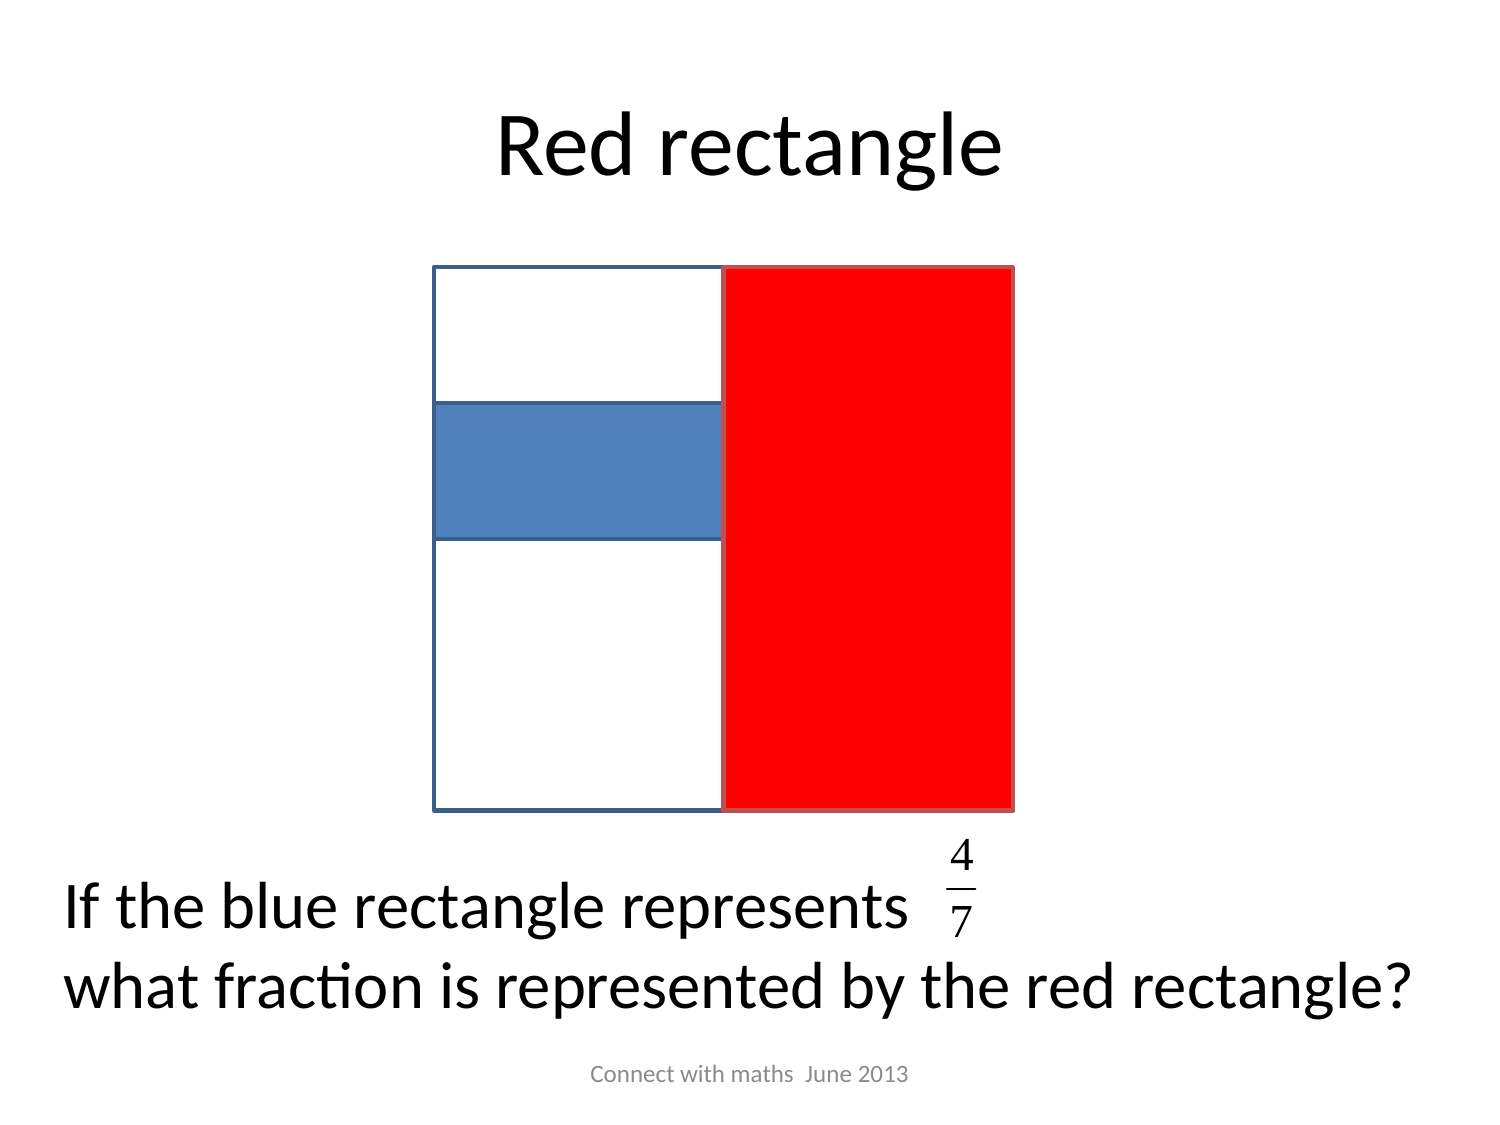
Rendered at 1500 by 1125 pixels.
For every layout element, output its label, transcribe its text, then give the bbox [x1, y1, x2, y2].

footer Connect with maths June 2013 [512, 1042, 988, 1103]
text_box If the blue rectangle represents what fraction is represented by the red rectangle? [48, 854, 1431, 1029]
title Red rectangle [75, 45, 1425, 233]
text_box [938, 825, 987, 948]
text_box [433, 266, 1014, 811]
